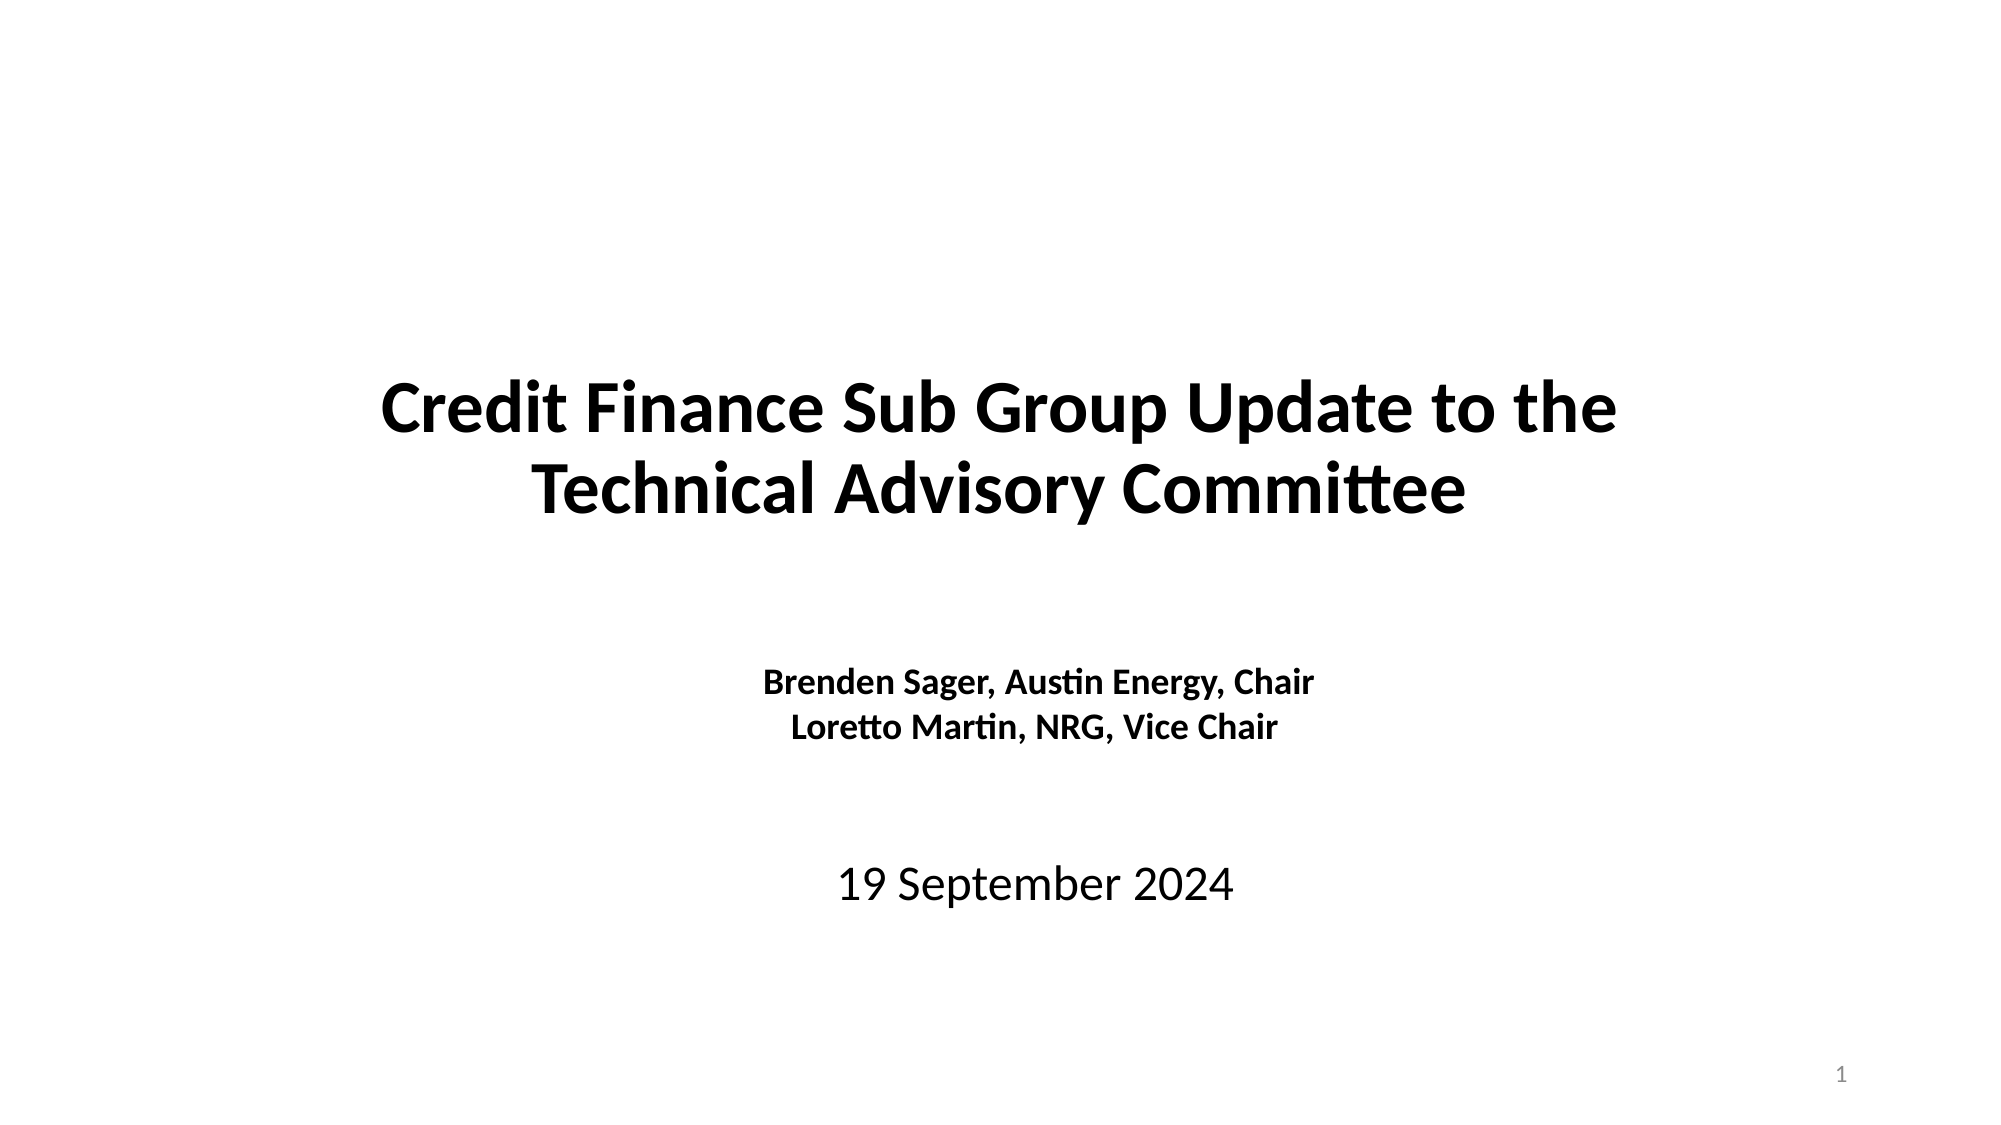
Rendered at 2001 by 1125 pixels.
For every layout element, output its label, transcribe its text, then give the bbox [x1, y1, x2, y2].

slide_number 1 [1412, 1042, 1863, 1103]
title Credit Finance Sub Group Update to the Technical Advisory Committee [362, 262, 1638, 538]
text_box Brenden Sager, Austin Energy, Chair Loretto Martin, NRG, Vice Chair [585, 649, 1485, 755]
subtitle 19 September 2024 [510, 849, 1561, 963]
